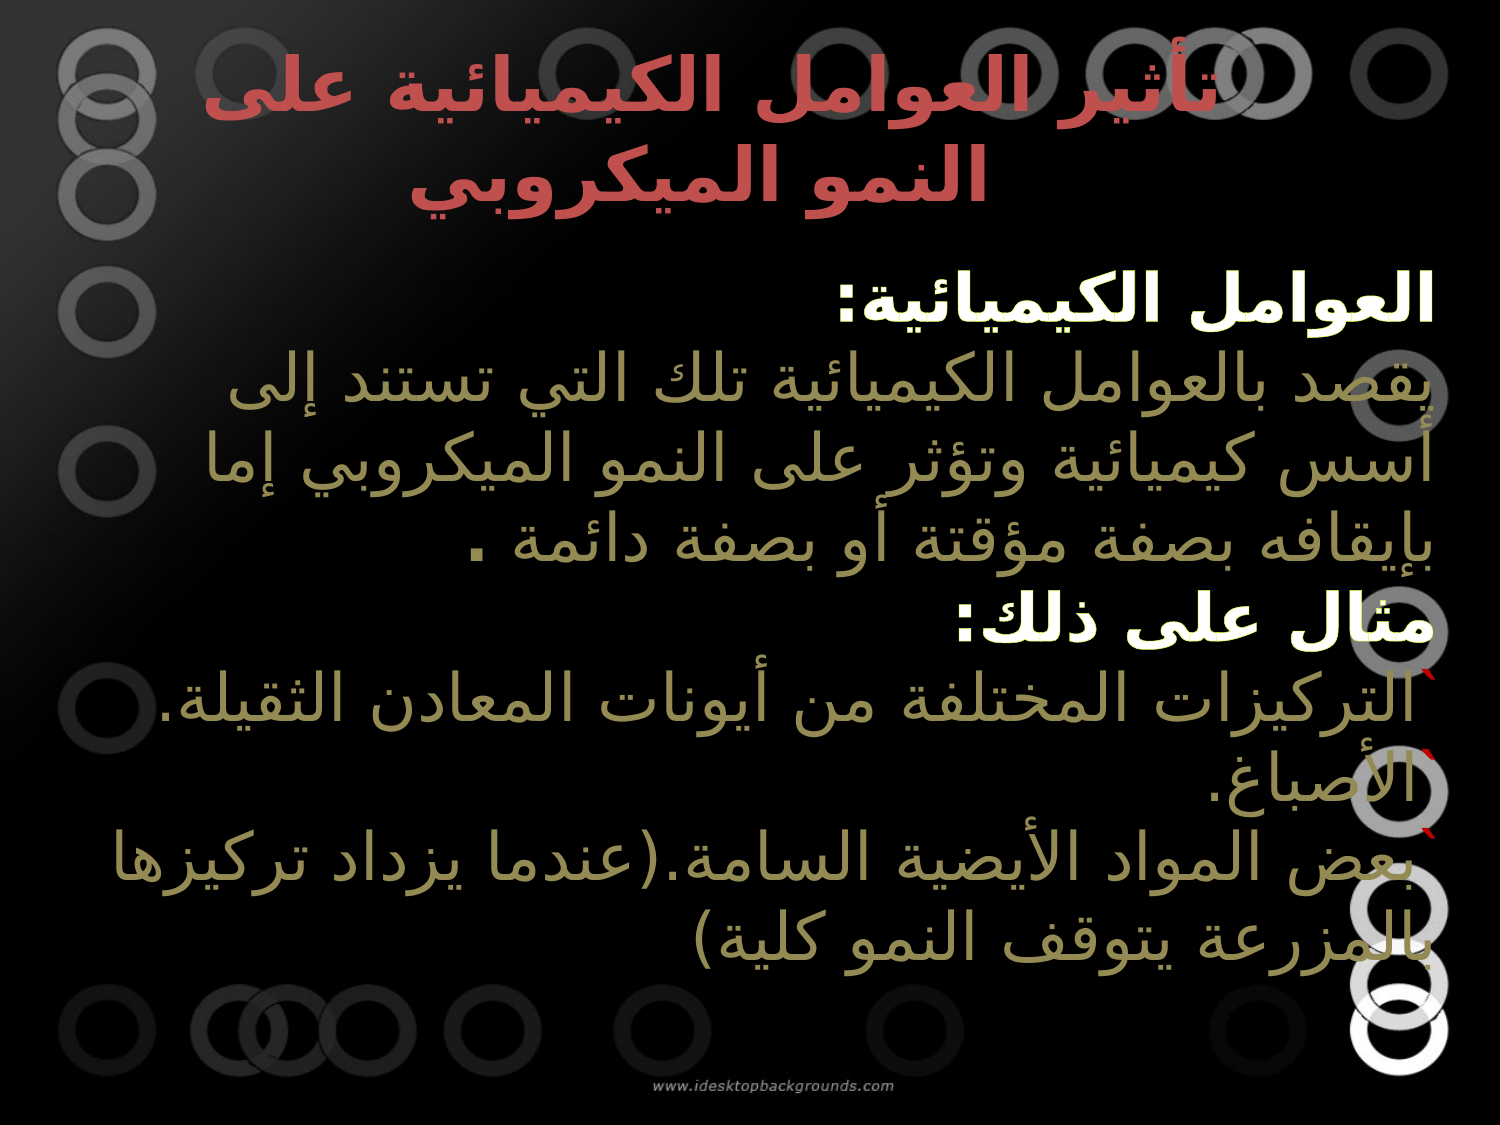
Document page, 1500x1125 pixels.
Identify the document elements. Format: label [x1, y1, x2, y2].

list [0, 0, 1500, 1125]
